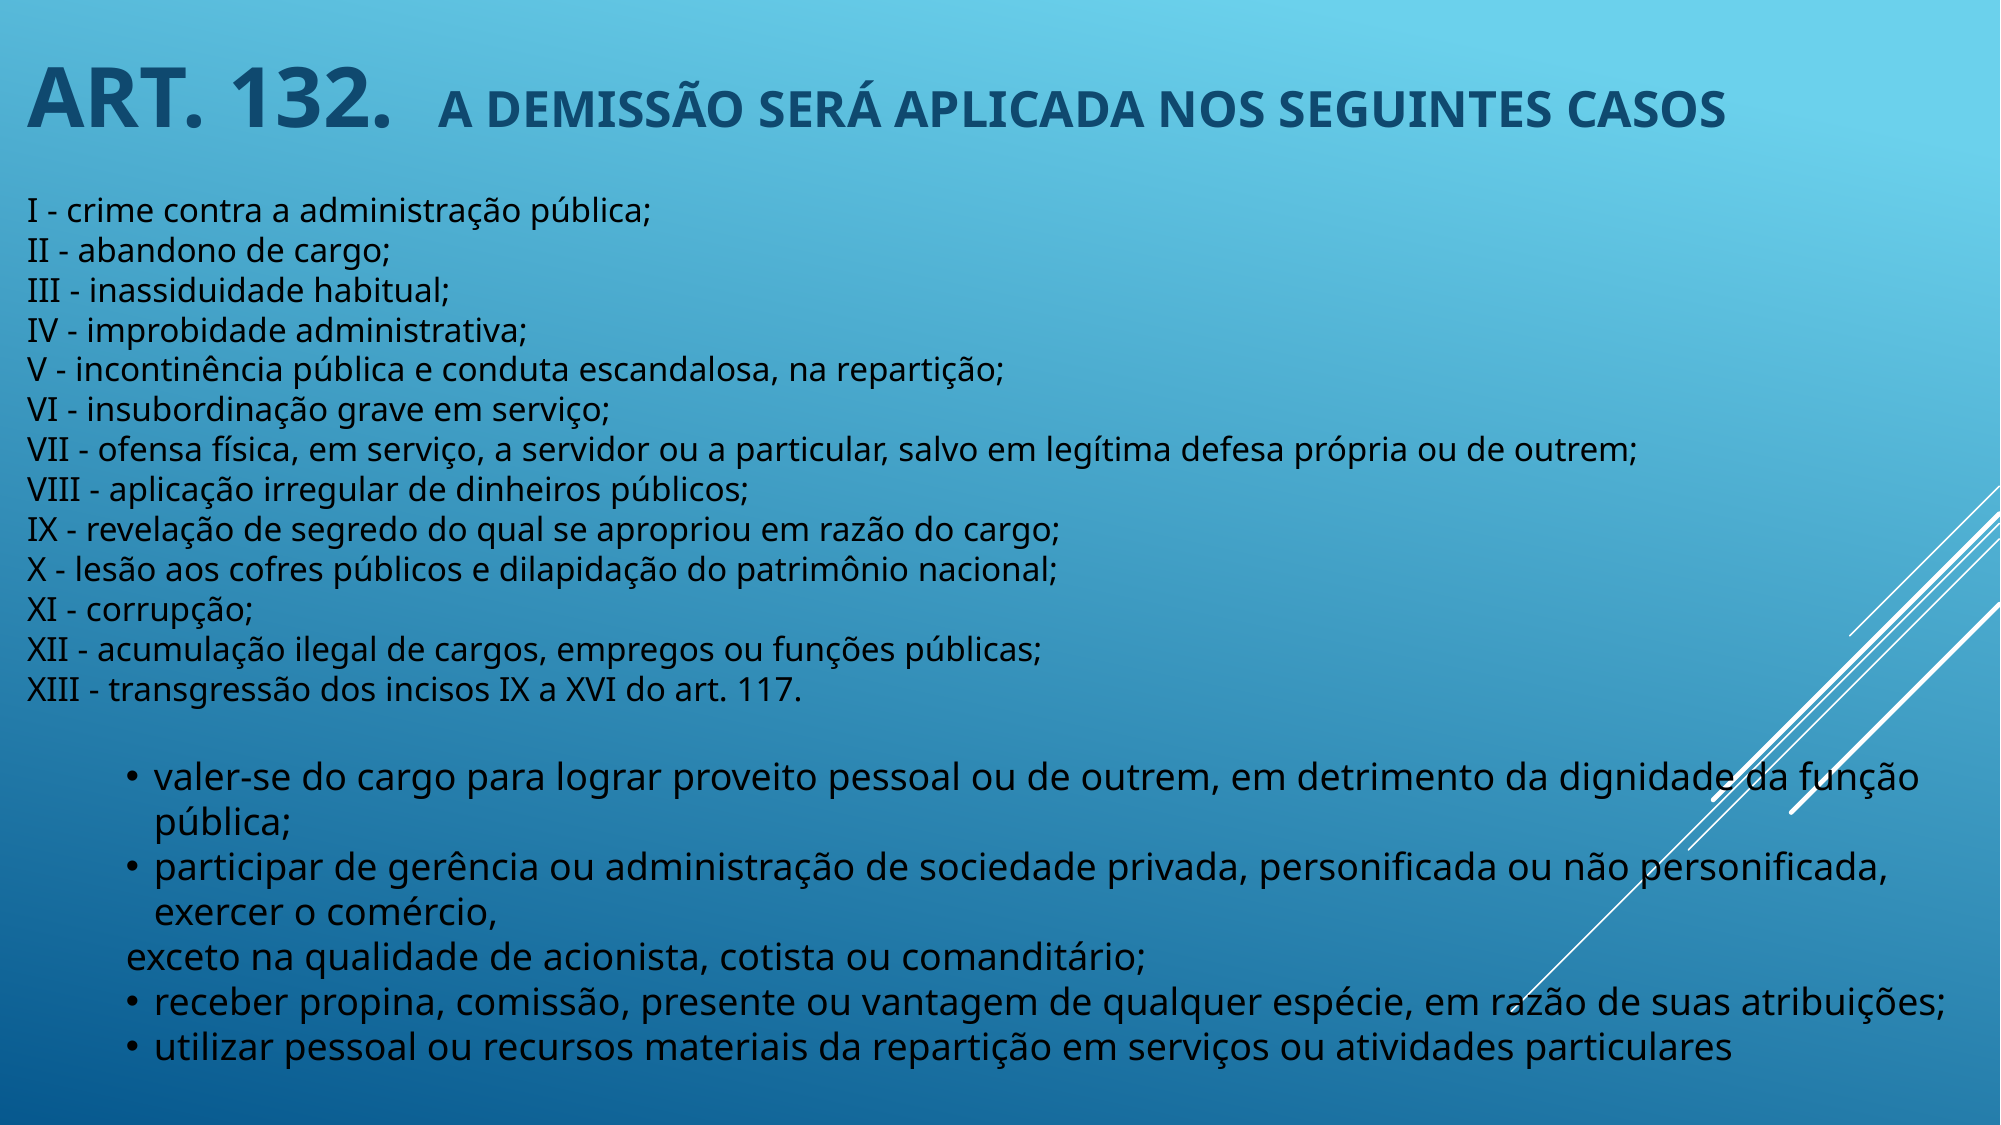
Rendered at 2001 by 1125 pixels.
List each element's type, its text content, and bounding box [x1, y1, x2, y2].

text_box Art. 132. A demissão será aplicada nos seguintes casos I - crime contra a administração pública; II - abandono de cargo; III - inassiduidade habitual; IV - improbidade administrativa; V - incontinência pública e conduta escandalosa, na repartição; VI - insubordinação grave em serviço; VII - ofensa física, em serviço, a servidor ou a particular, salvo em legítima defesa própria ou de outrem; VIII - aplicação irregular de dinheiros públicos; IX - revelação de segredo do qual se apropriou em razão do cargo; X - lesão aos cofres públicos e dilapidação do patrimônio nacional; XI - corrupção; XII - acumulação ilegal de cargos, empregos ou funções públicas; XIII - transgressão dos incisos IX a XVI do art. 117. valer-se do cargo para lograr proveito pessoal ou de outrem, em detrimento da dignidade da função pública; participar de gerência ou administração de sociedade privada, personificada ou não personificada, exercer o comércio, exceto na qualidade de acionista, cotista ou comanditário; receber propina, comissão, presente ou vantagem de qualquer espécie, em razão de suas atribuições; utilizar pessoal ou recursos materiais da repartição em serviços ou atividades particulares [0, 36, 1979, 1125]
